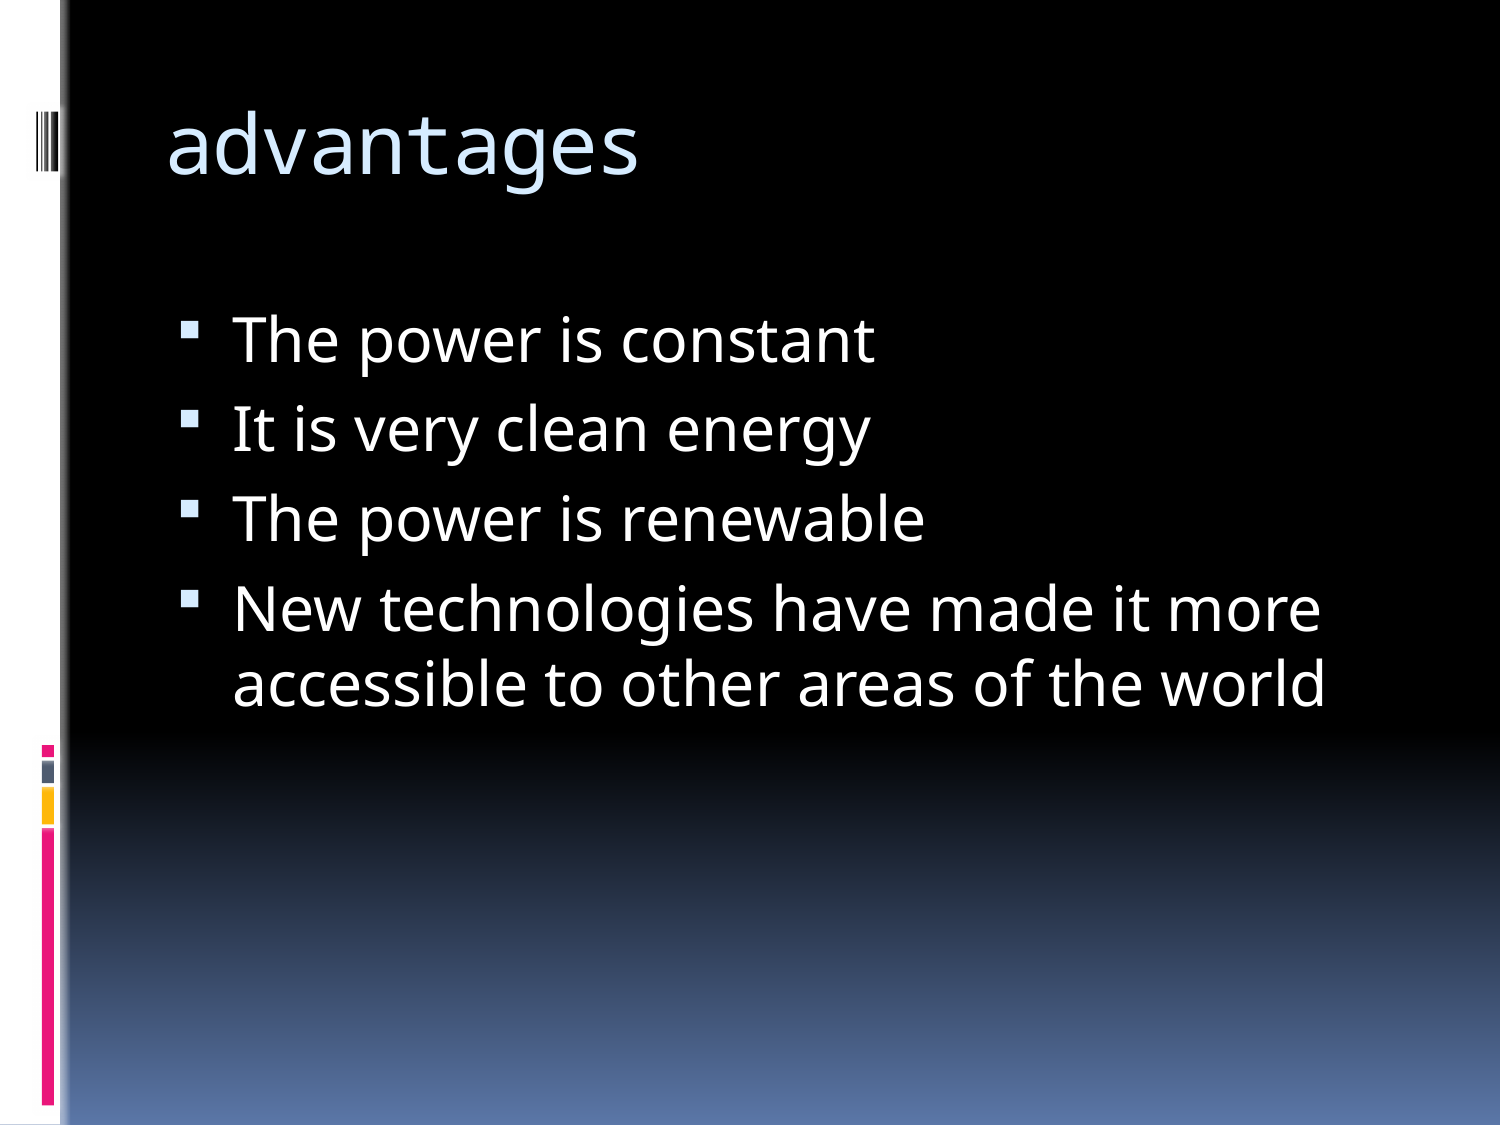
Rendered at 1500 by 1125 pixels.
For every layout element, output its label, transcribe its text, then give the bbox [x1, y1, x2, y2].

title advantages [150, 83, 1425, 234]
list The power is constant It is very clean energy The power is renewable New technologies have made it more accessible to other areas of the world [150, 292, 1425, 1043]
